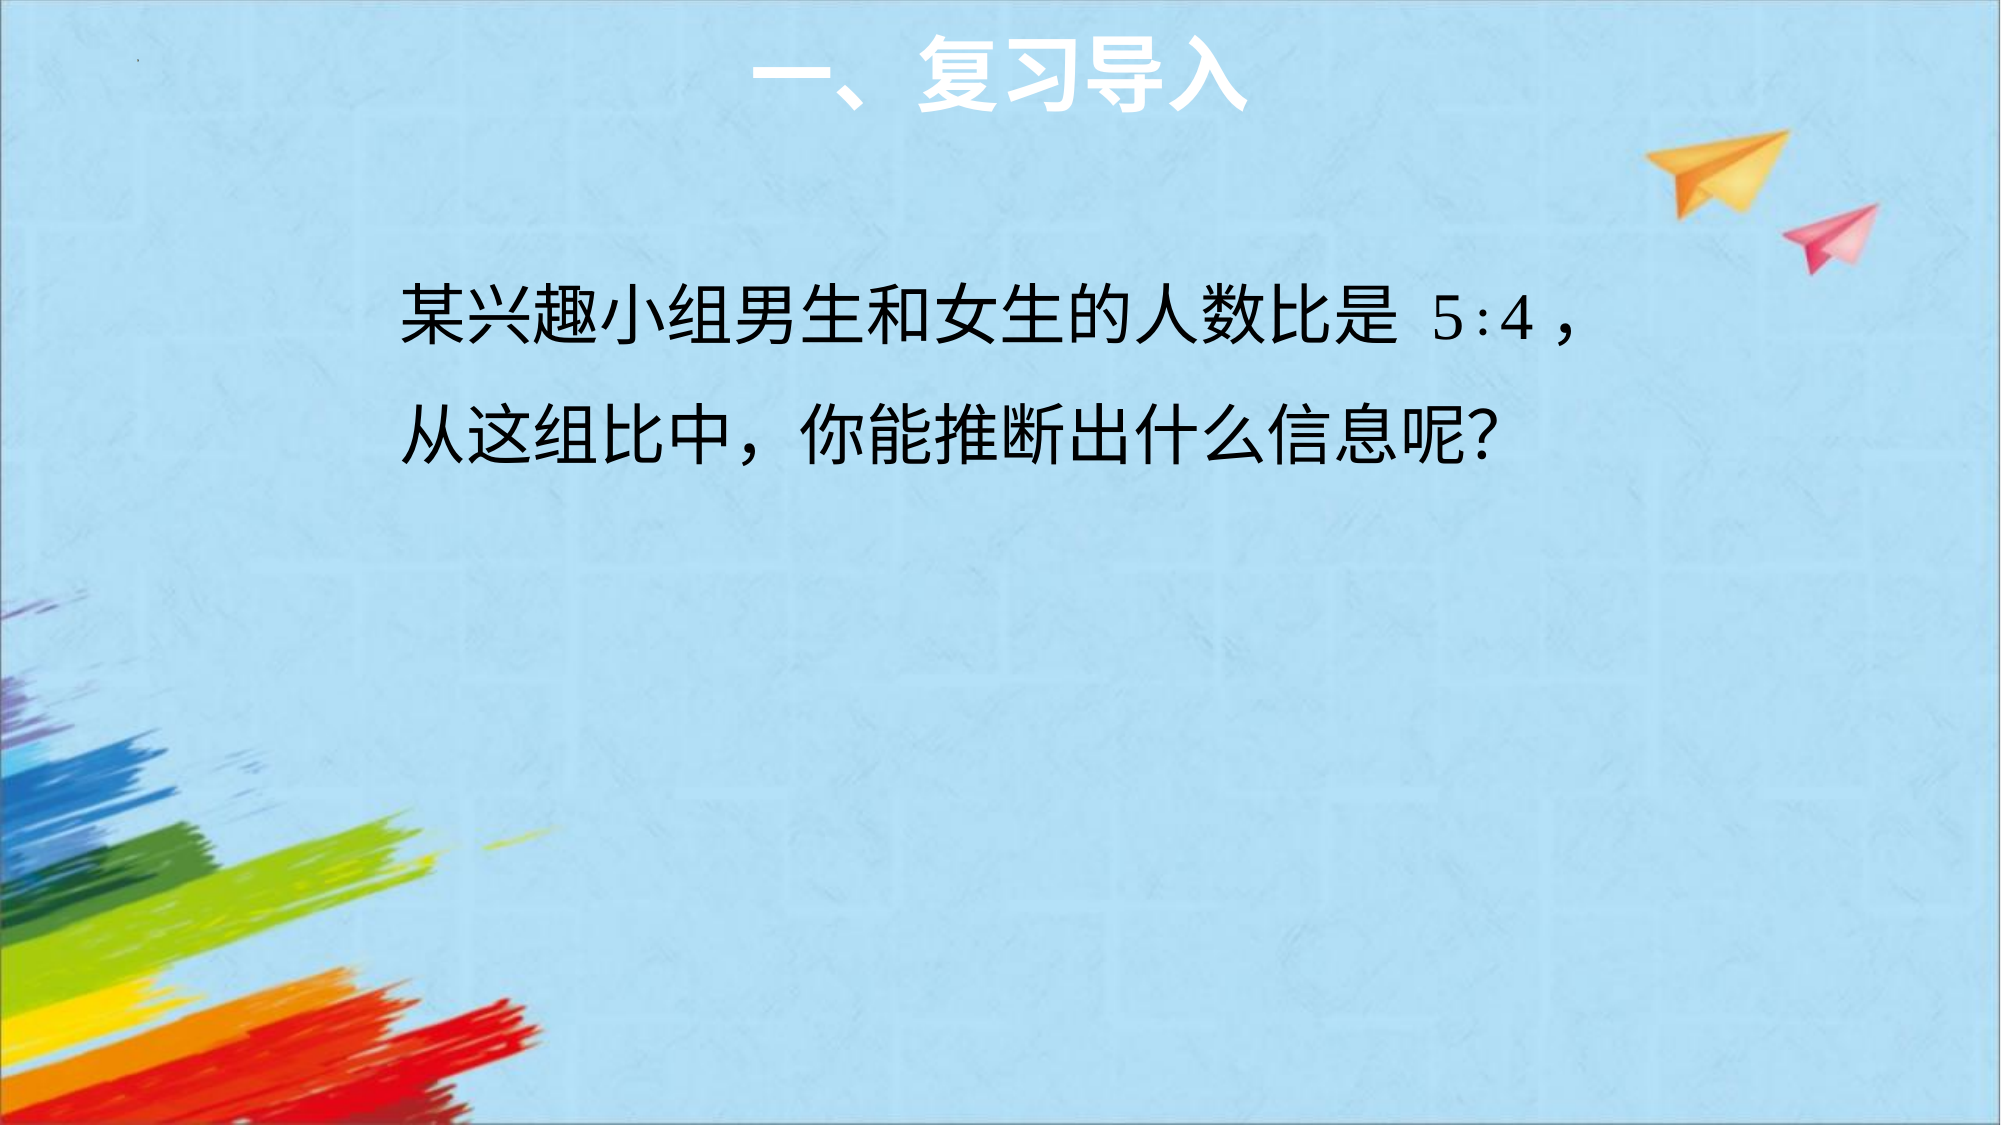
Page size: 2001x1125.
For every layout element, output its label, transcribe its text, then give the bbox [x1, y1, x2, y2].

text_box 一、复习导入 [1, 2, 2000, 142]
text_box 某兴趣小组男生和女生的人数比是 5∶4， 从这组比中，你能推断出什么信息呢？ [384, 225, 1696, 481]
picture [0, 0, 2001, 1125]
